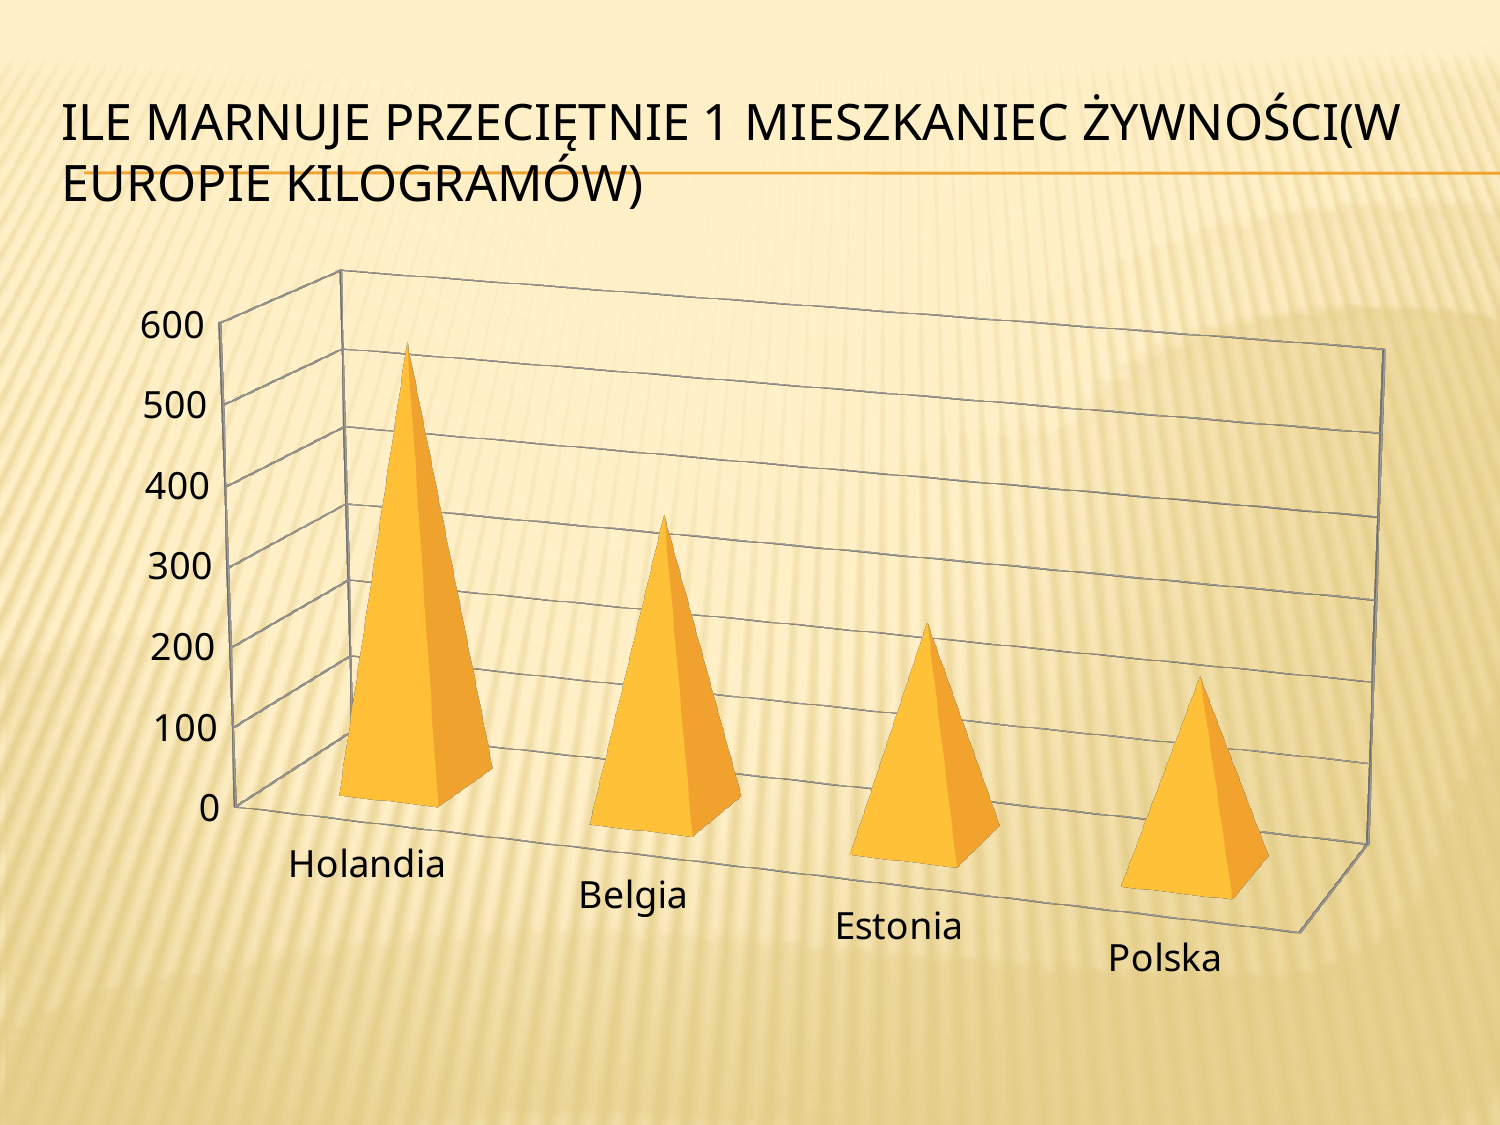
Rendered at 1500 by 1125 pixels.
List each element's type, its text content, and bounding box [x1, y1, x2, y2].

chart [49, 254, 1476, 998]
title Ile marnuje przeciętnie 1 mieszkaniec żywności(W europie kilogramów) [46, 82, 1472, 220]
